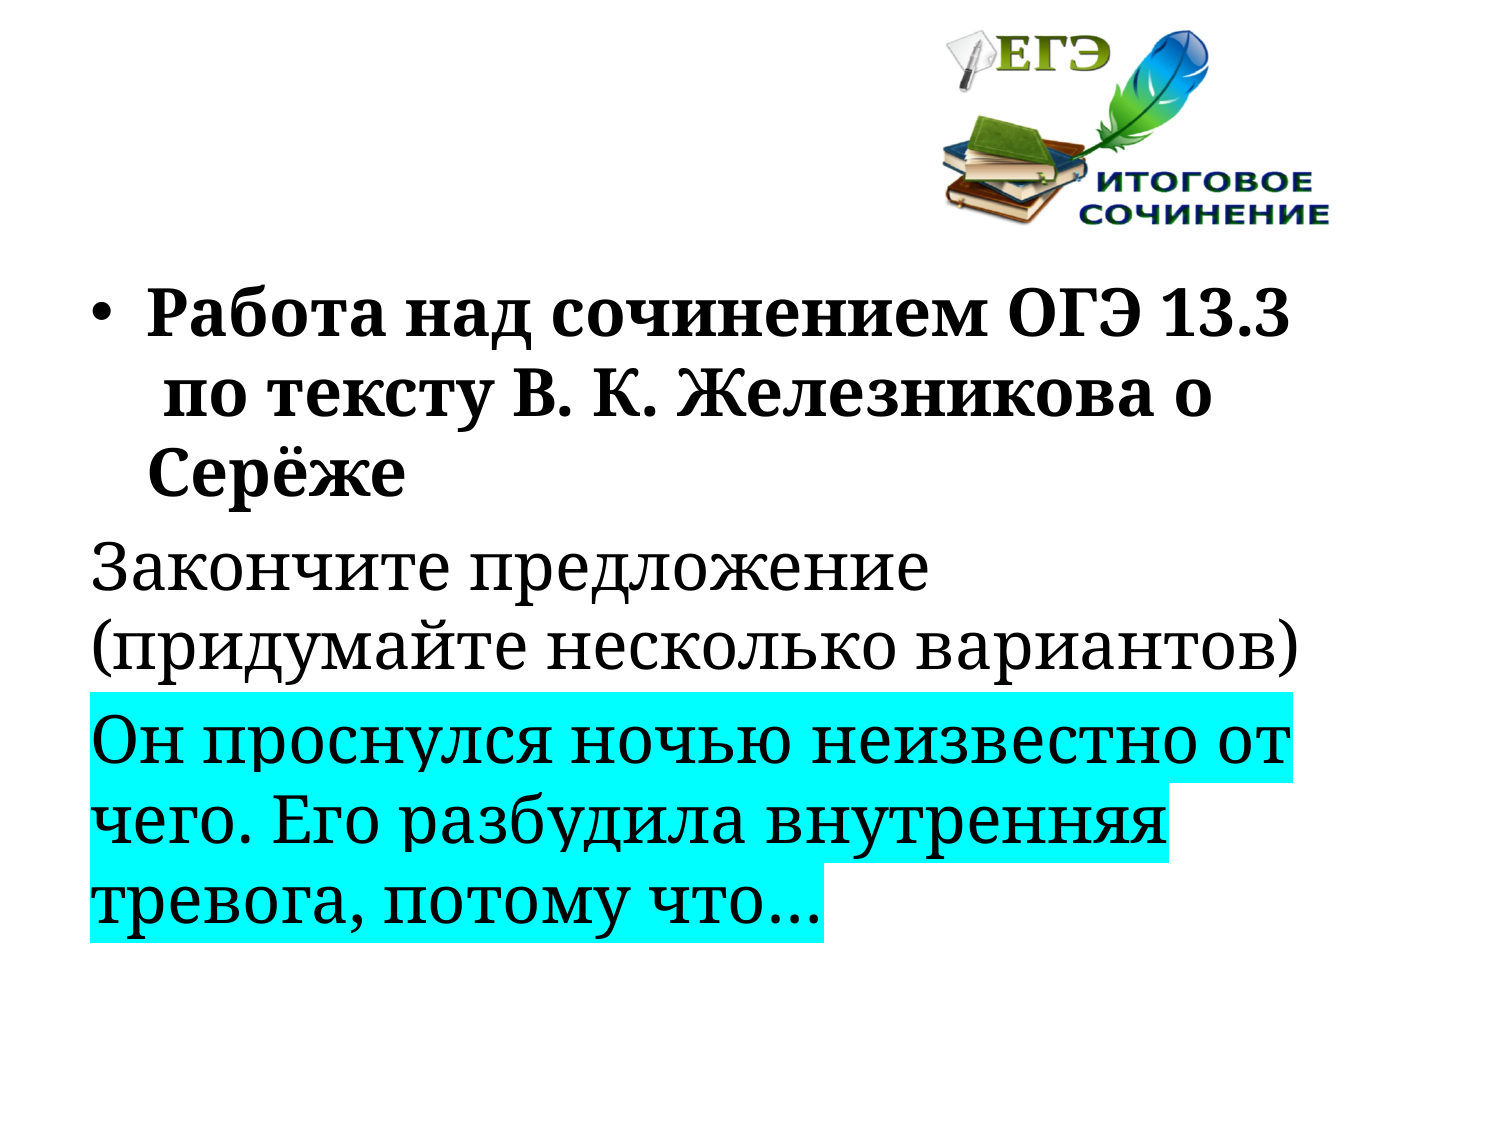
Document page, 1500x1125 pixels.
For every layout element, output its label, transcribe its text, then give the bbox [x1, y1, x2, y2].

picture [879, 18, 1424, 244]
list Работа над сочинением ОГЭ 13.3 по тексту В. К. Железникова о Серёже Закончите предложение (придумайте несколько вариантов) Он проснулся ночью неизвестно от чего. Его разбудила внутренняя тревога, потому что… [75, 262, 1425, 1005]
